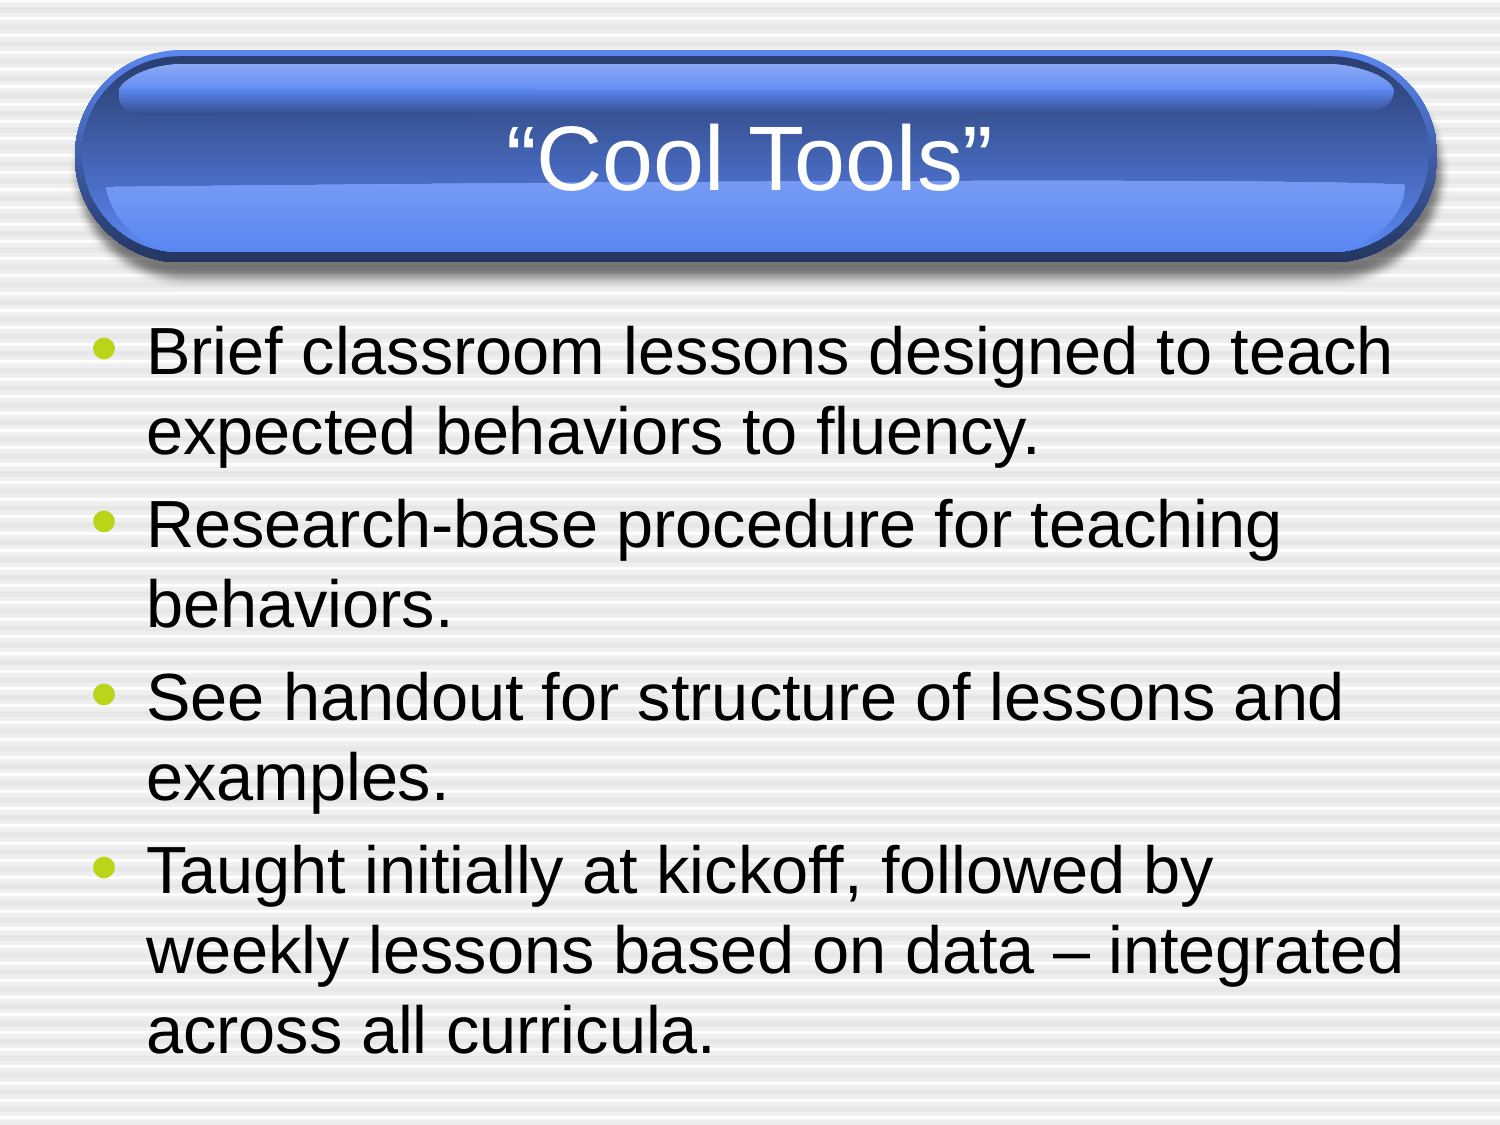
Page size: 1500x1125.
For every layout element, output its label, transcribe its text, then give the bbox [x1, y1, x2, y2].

picture [0, 0, 1500, 1125]
title “Cool Tools” [112, 60, 1388, 249]
list Brief classroom lessons designed to teach expected behaviors to fluency. Research-base procedure for teaching behaviors. See handout for structure of lessons and examples. Taught initially at kickoff, followed by weekly lessons based on data – integrated across all curricula. [74, 299, 1438, 1001]
